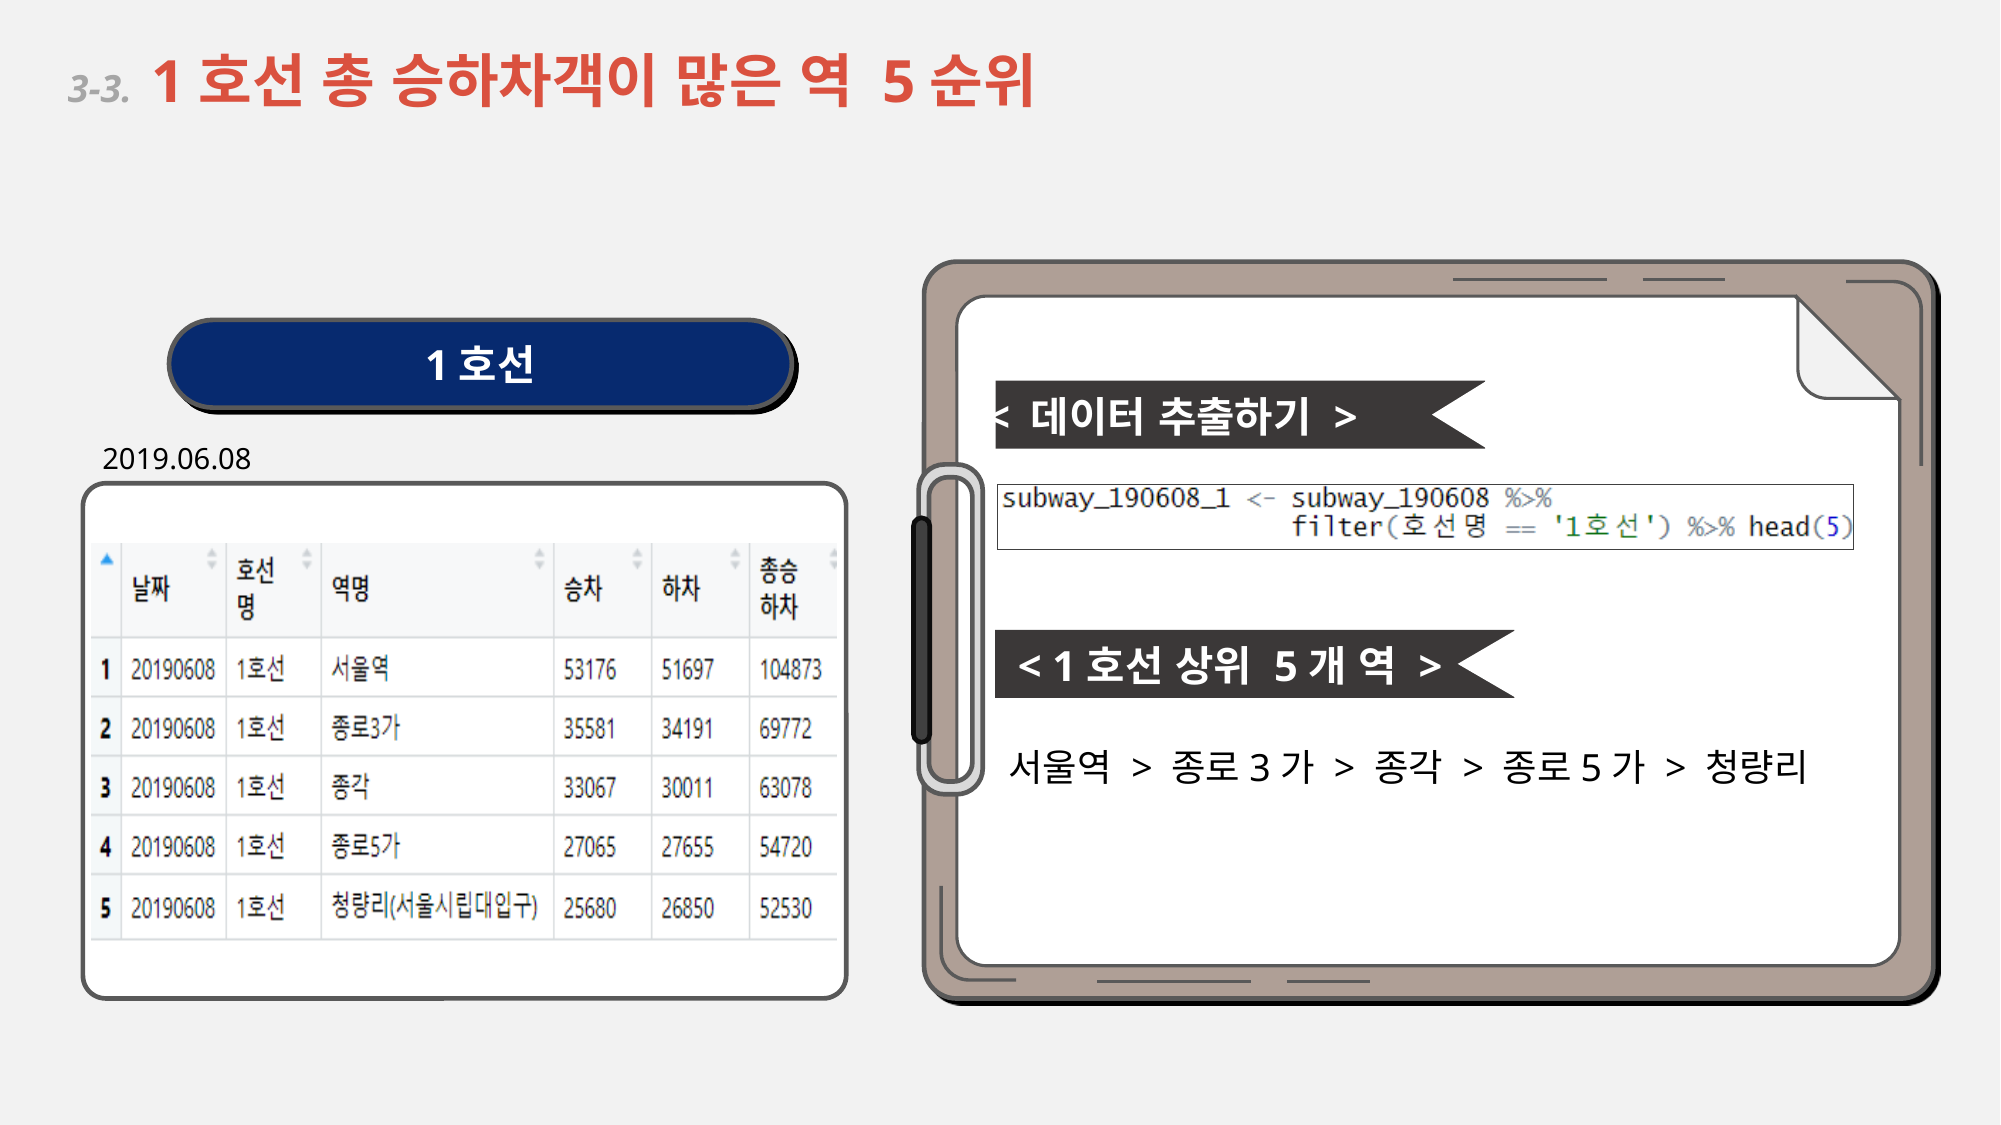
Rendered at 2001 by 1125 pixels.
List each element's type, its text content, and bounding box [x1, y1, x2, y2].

text_box 2019.06.08 [87, 432, 267, 483]
text_box [81, 482, 848, 1000]
text_box 1호선 [167, 318, 793, 409]
picture [997, 484, 1854, 550]
picture [91, 543, 837, 945]
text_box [995, 380, 1487, 449]
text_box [995, 629, 1517, 698]
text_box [848, 125, 1965, 1125]
text_box 3-3. 1호선 총 승하차객이 많은 역 5순위 [53, 1, 1145, 122]
